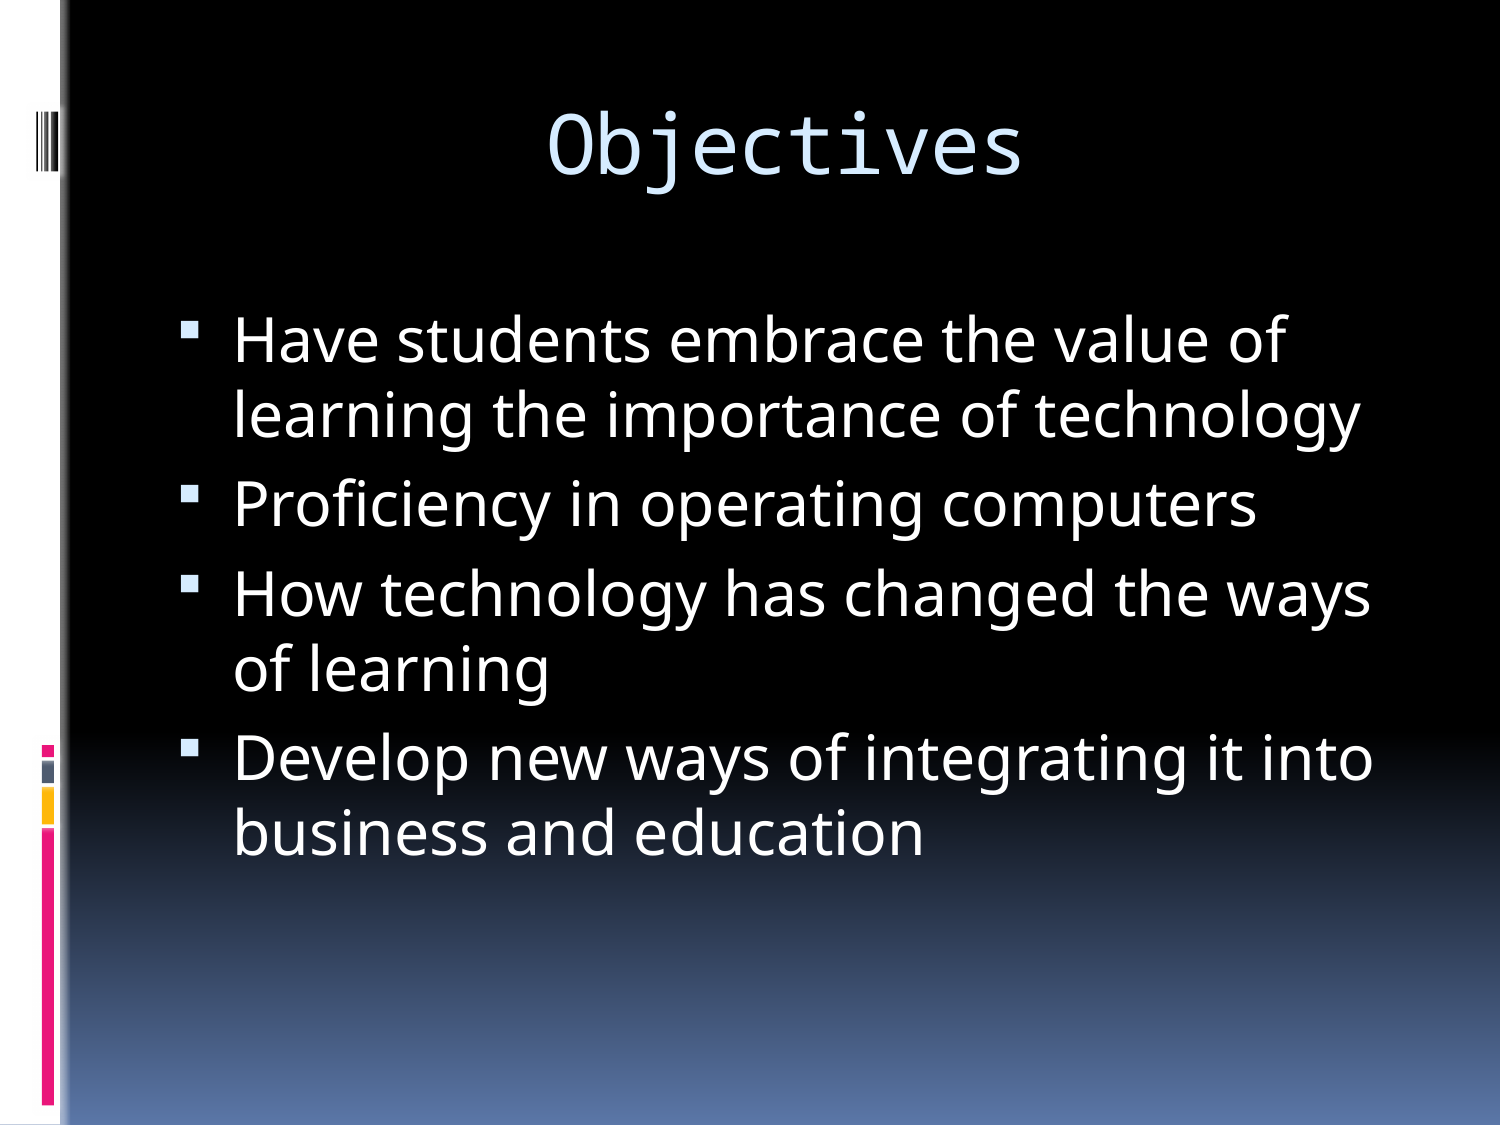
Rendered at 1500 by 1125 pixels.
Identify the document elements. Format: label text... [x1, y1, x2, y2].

title Objectives [150, 83, 1425, 234]
list Have students embrace the value of learning the importance of technology Proficiency in operating computers How technology has changed the ways of learning Develop new ways of integrating it into business and education [150, 292, 1425, 1043]
